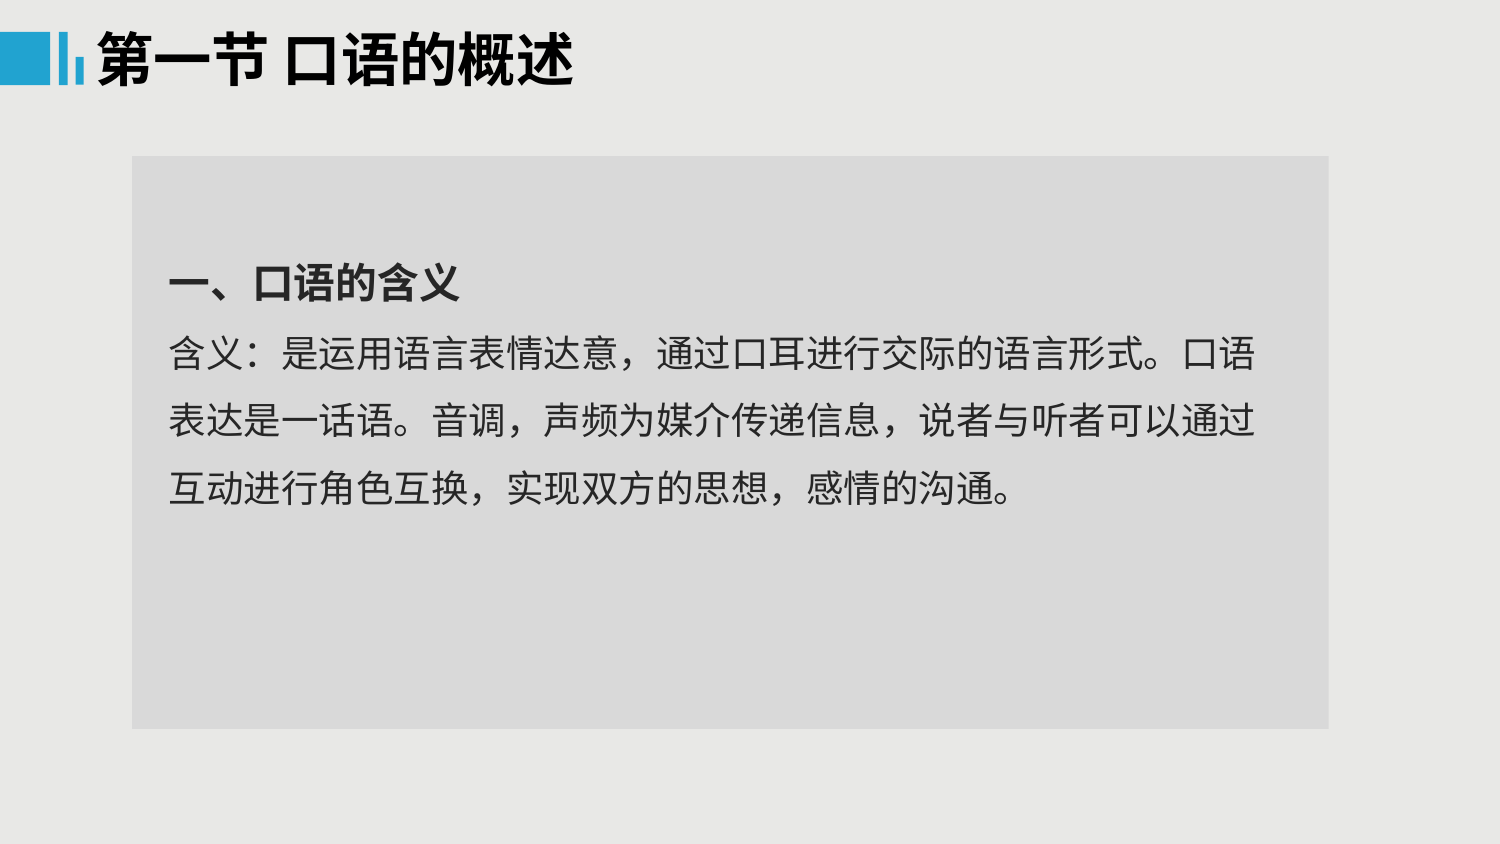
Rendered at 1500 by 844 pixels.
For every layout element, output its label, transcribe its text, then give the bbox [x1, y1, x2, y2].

text_box 第一节 口语的概述 [83, 17, 1412, 99]
text_box 一、口语的含义 含义：是运用语言表情达意，通过口耳进行交际的语言形式。口语表达是一话语。音调，声频为媒介传递信息，说者与听者可以通过互动进行角色互换，实现双方的思想，感情的沟通。 [157, 226, 1304, 516]
text_box [74, 55, 83, 87]
text_box [57, 30, 70, 87]
text_box [0, 30, 52, 87]
text_box [130, 154, 1331, 731]
